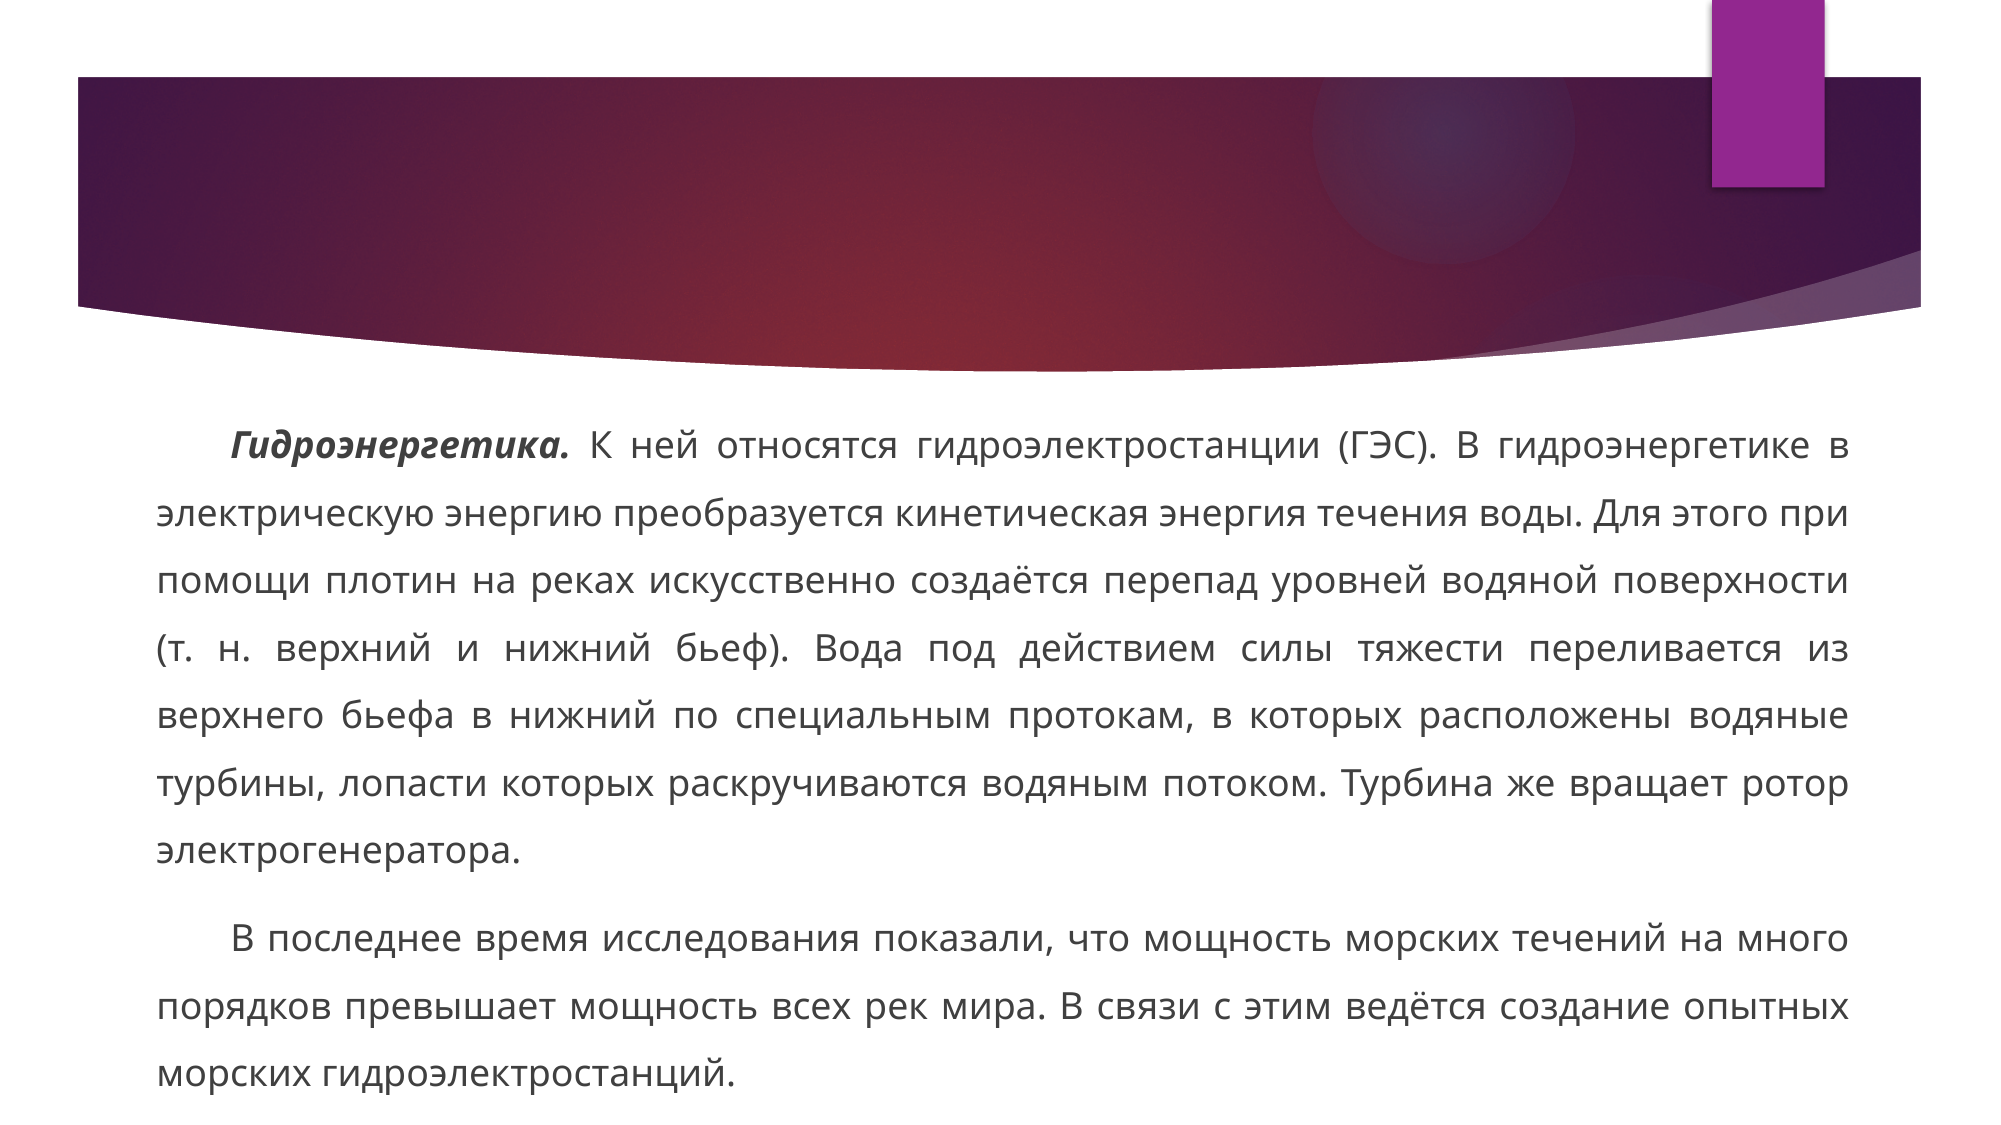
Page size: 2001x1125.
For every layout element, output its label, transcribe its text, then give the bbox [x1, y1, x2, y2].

list Гидроэнергетика. К ней относятся гидроэлектростанции (ГЭС). В гидроэнергетике в электрическую энергию преобразуется кинетическая энергия течения воды. Для этого при помощи плотин на реках искусственно создаётся перепад уровней водяной поверхности (т. н. верхний и нижний бьеф). Вода под действием силы тяжести переливается из верхнего бьефа в нижний по специальным протокам, в которых расположены водяные турбины, лопасти которых раскручиваются водяным потоком. Турбина же вращает ротор электрогенератора. В последнее время исследования показали, что мощность морских течений на много порядков превышает мощность всех рек мира. В связи с этим ведётся создание опытных морских гидроэлектростанций. [141, 391, 1866, 1125]
